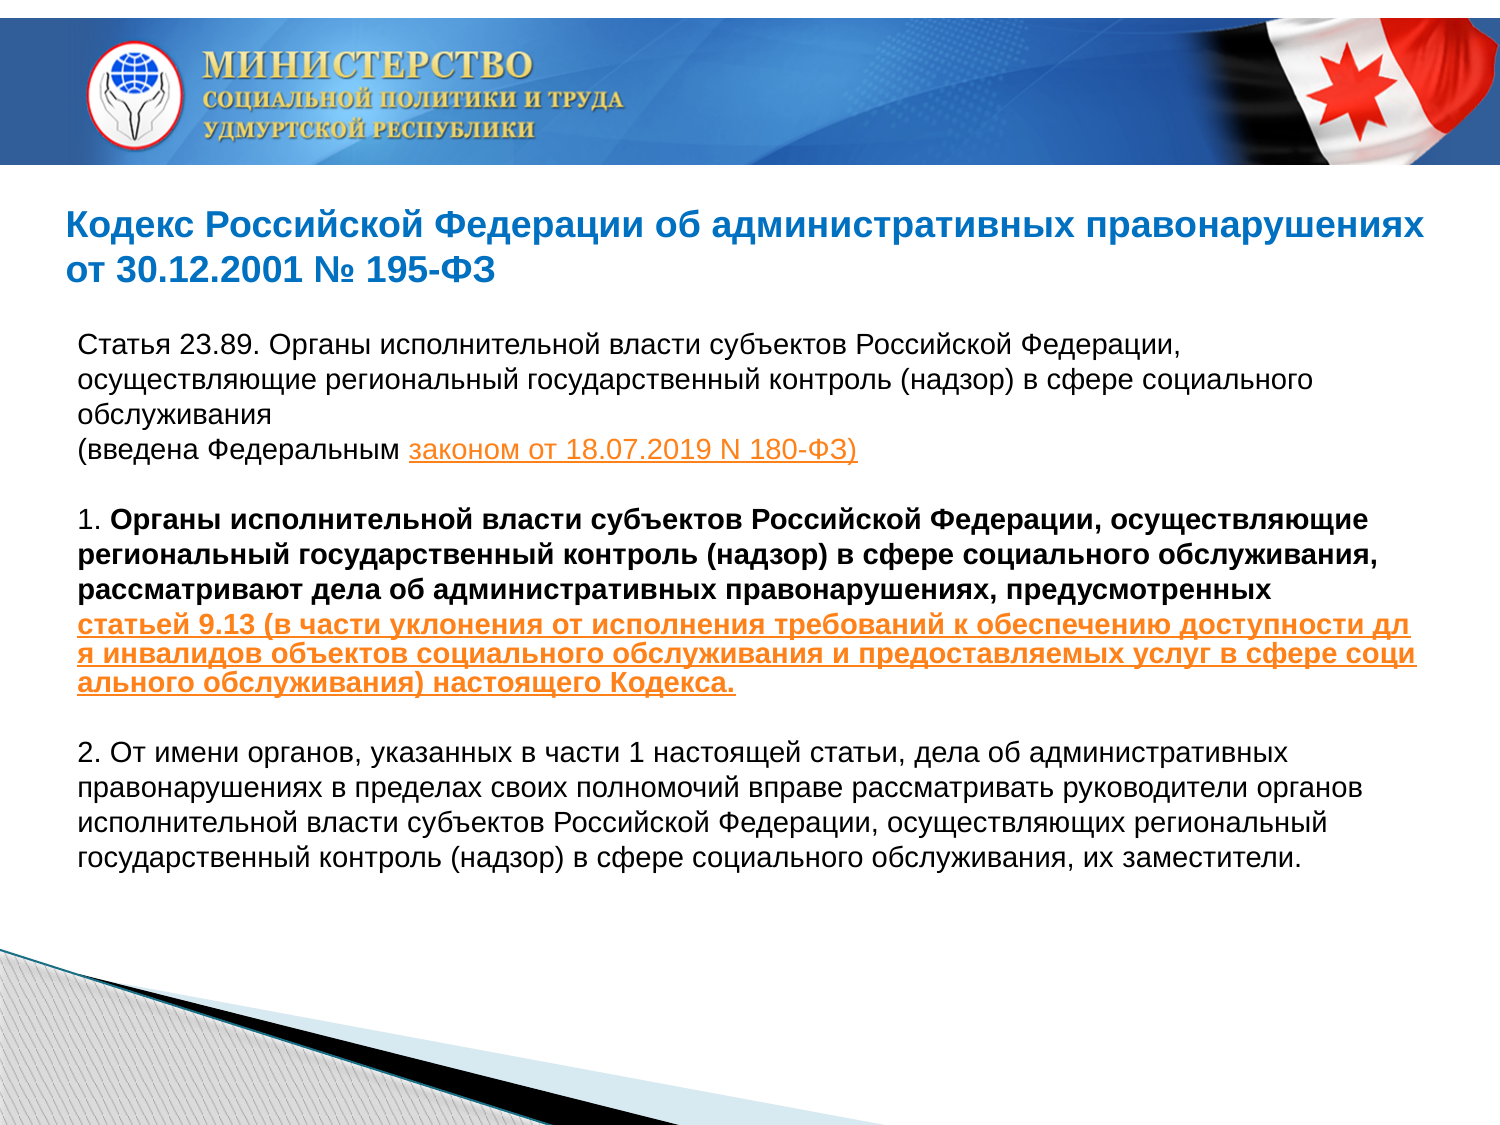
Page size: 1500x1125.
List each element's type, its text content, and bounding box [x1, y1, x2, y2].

picture [0, 18, 1500, 165]
title Кодекс Российской Федерации об административных правонарушениях от 30.12.2001 № 195-ФЗ [50, 214, 1483, 320]
text_box Статья 23.89. Органы исполнительной власти субъектов Российской Федерации, осуществляющие региональный государственный контроль (надзор) в сфере социального обслуживания (введена Федеральным законом от 18.07.2019 N 180-ФЗ) 1. Органы исполнительной власти субъектов Российской Федерации, осуществляющие региональный государственный контроль (надзор) в сфере социального обслуживания, рассматривают дела об административных правонарушениях, предусмотренных статьей 9.13 (в части уклонения от исполнения требований к обеспечению доступности для инвалидов объектов социального обслуживания и предоставляемых услуг в сфере социального обслуживания) настоящего Кодекса. 2. От имени органов, указанных в части 1 настоящей статьи, дела об административных правонарушениях в пределах своих полномочий вправе рассматривать руководители органов исполнительной власти субъектов Российской Федерации, осуществляющих региональный государственный контроль (надзор) в сфере социального обслуживания, их заместители. [62, 320, 1436, 823]
